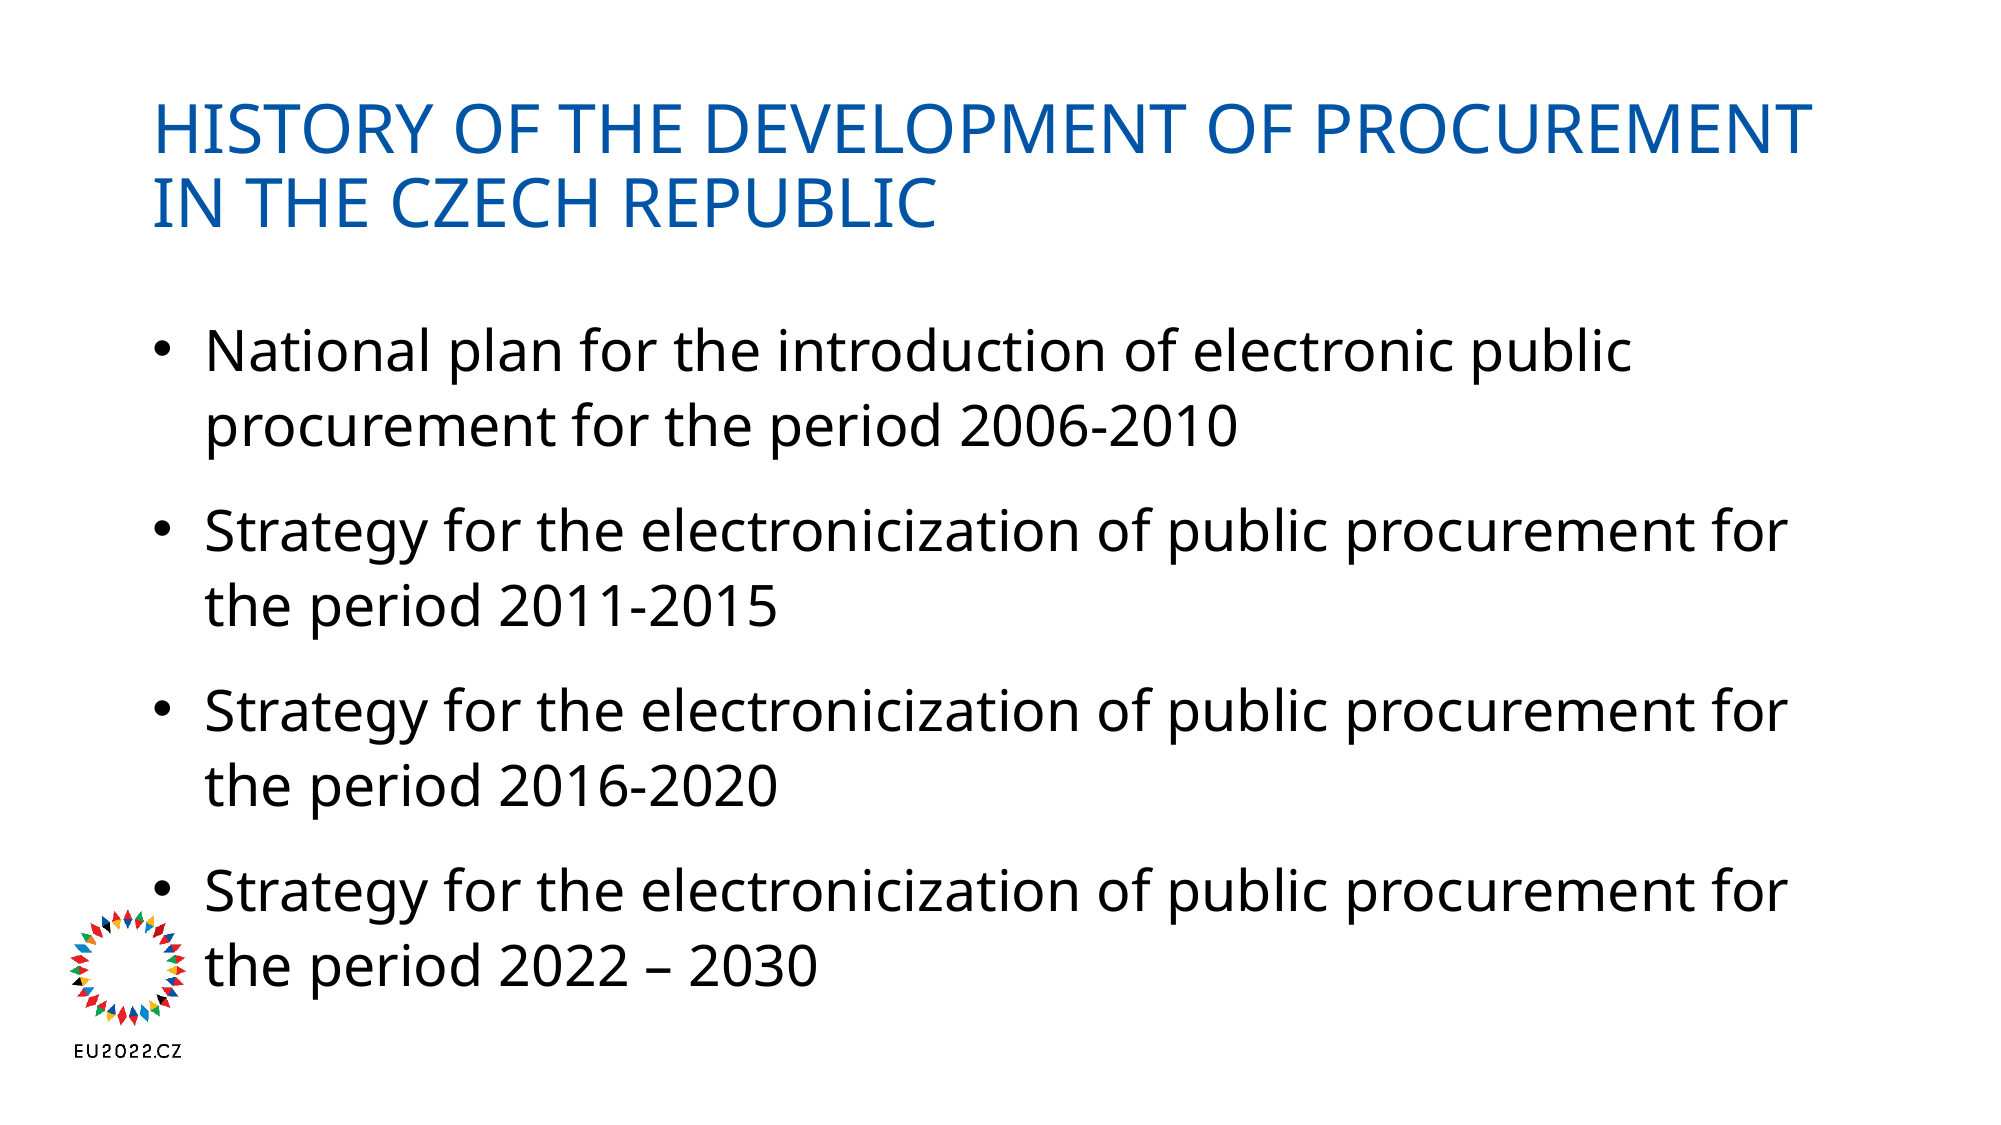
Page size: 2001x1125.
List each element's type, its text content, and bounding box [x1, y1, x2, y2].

picture [69, 909, 186, 1058]
title HISTORY OF THE DEVELOPMENT OF PROCUREMENT IN THE CZECH REPUBLIC [137, 59, 1863, 278]
list National plan for the introduction of electronic public procurement for the period 2006-2010 Strategy for the electronicization of public procurement for the period 2011-2015 Strategy for the electronicization of public procurement for the period 2016-2020 Strategy for the electronicization of public procurement for the period 2022 – 2030 [137, 299, 1863, 1014]
